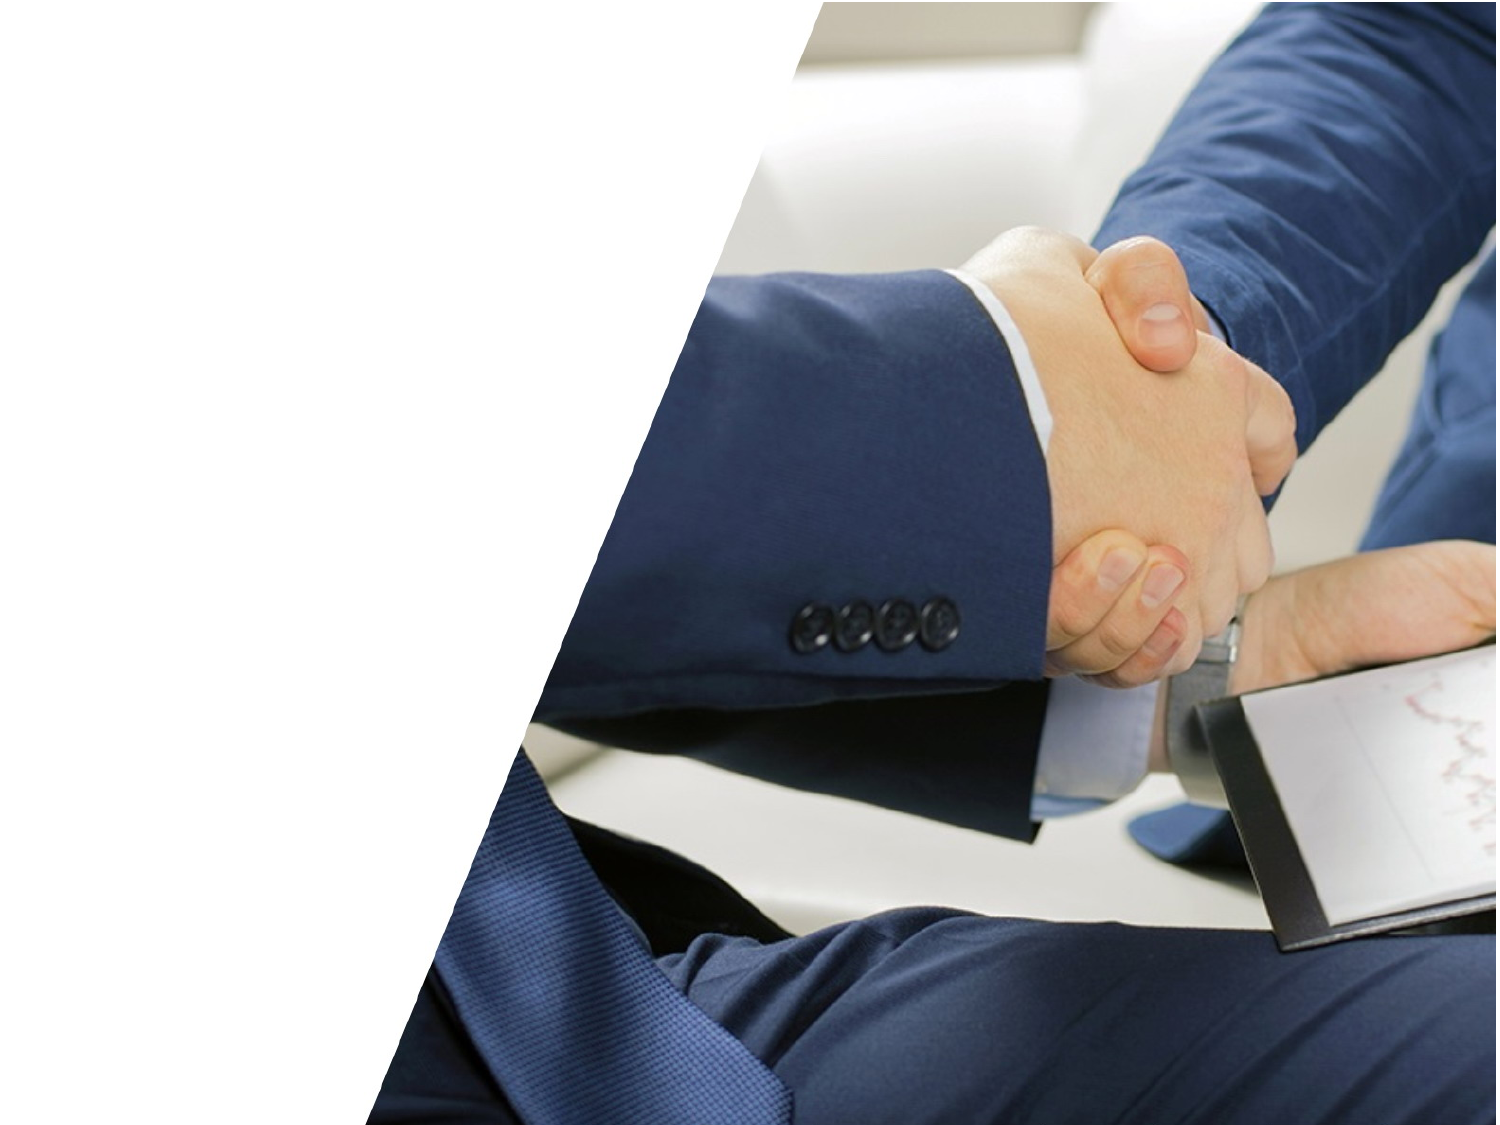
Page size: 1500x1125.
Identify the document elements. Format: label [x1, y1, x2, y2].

picture [364, 1, 1496, 1125]
